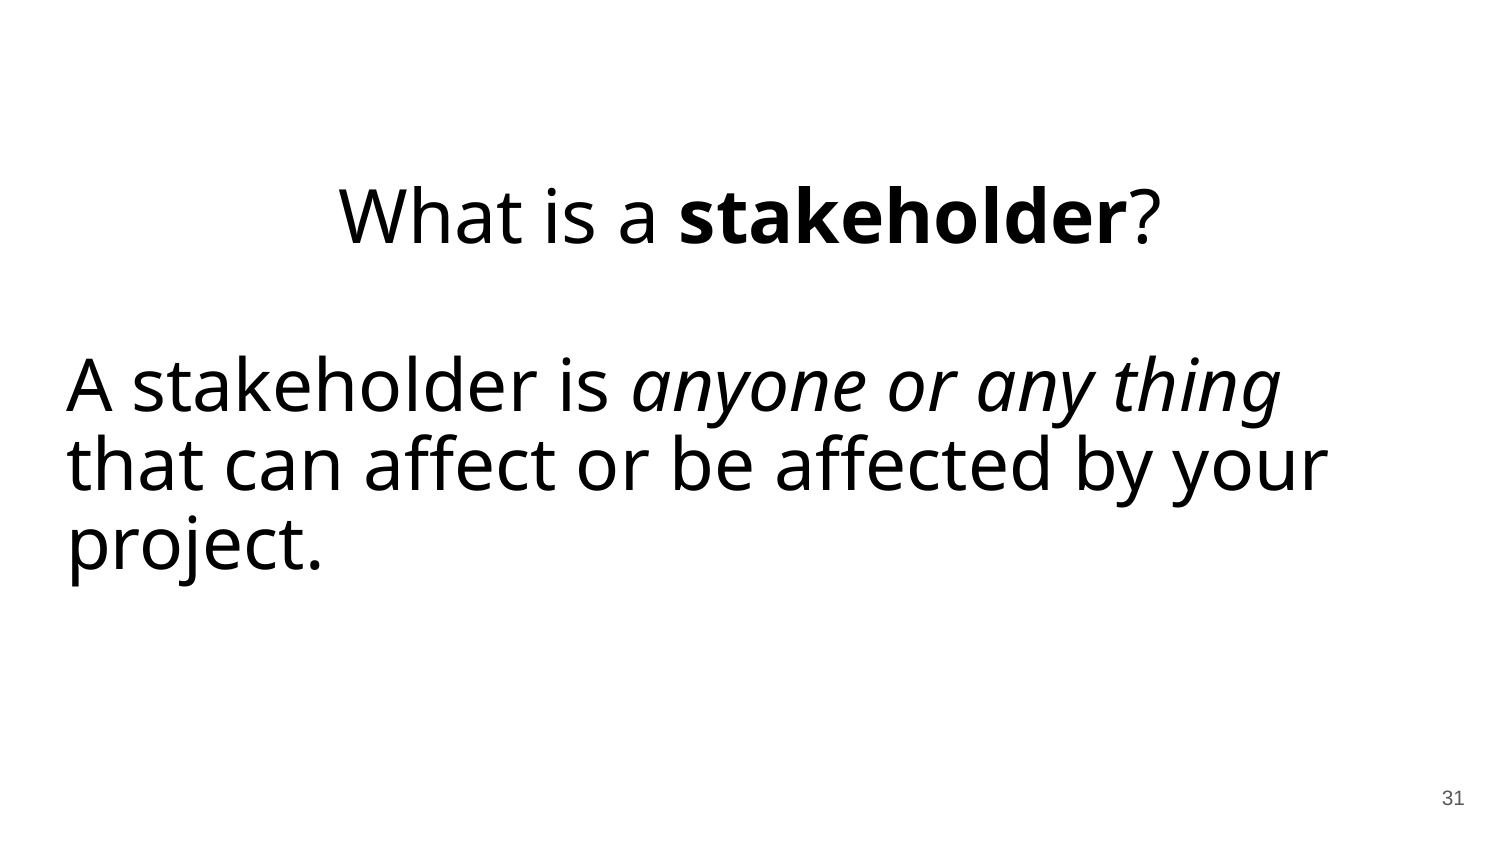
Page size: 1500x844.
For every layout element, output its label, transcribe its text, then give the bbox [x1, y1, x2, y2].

slide_number 31 [1389, 764, 1480, 830]
title What is a stakeholder? A stakeholder is anyone or any thing that can affect or be affected by your project. [51, 352, 1449, 491]
